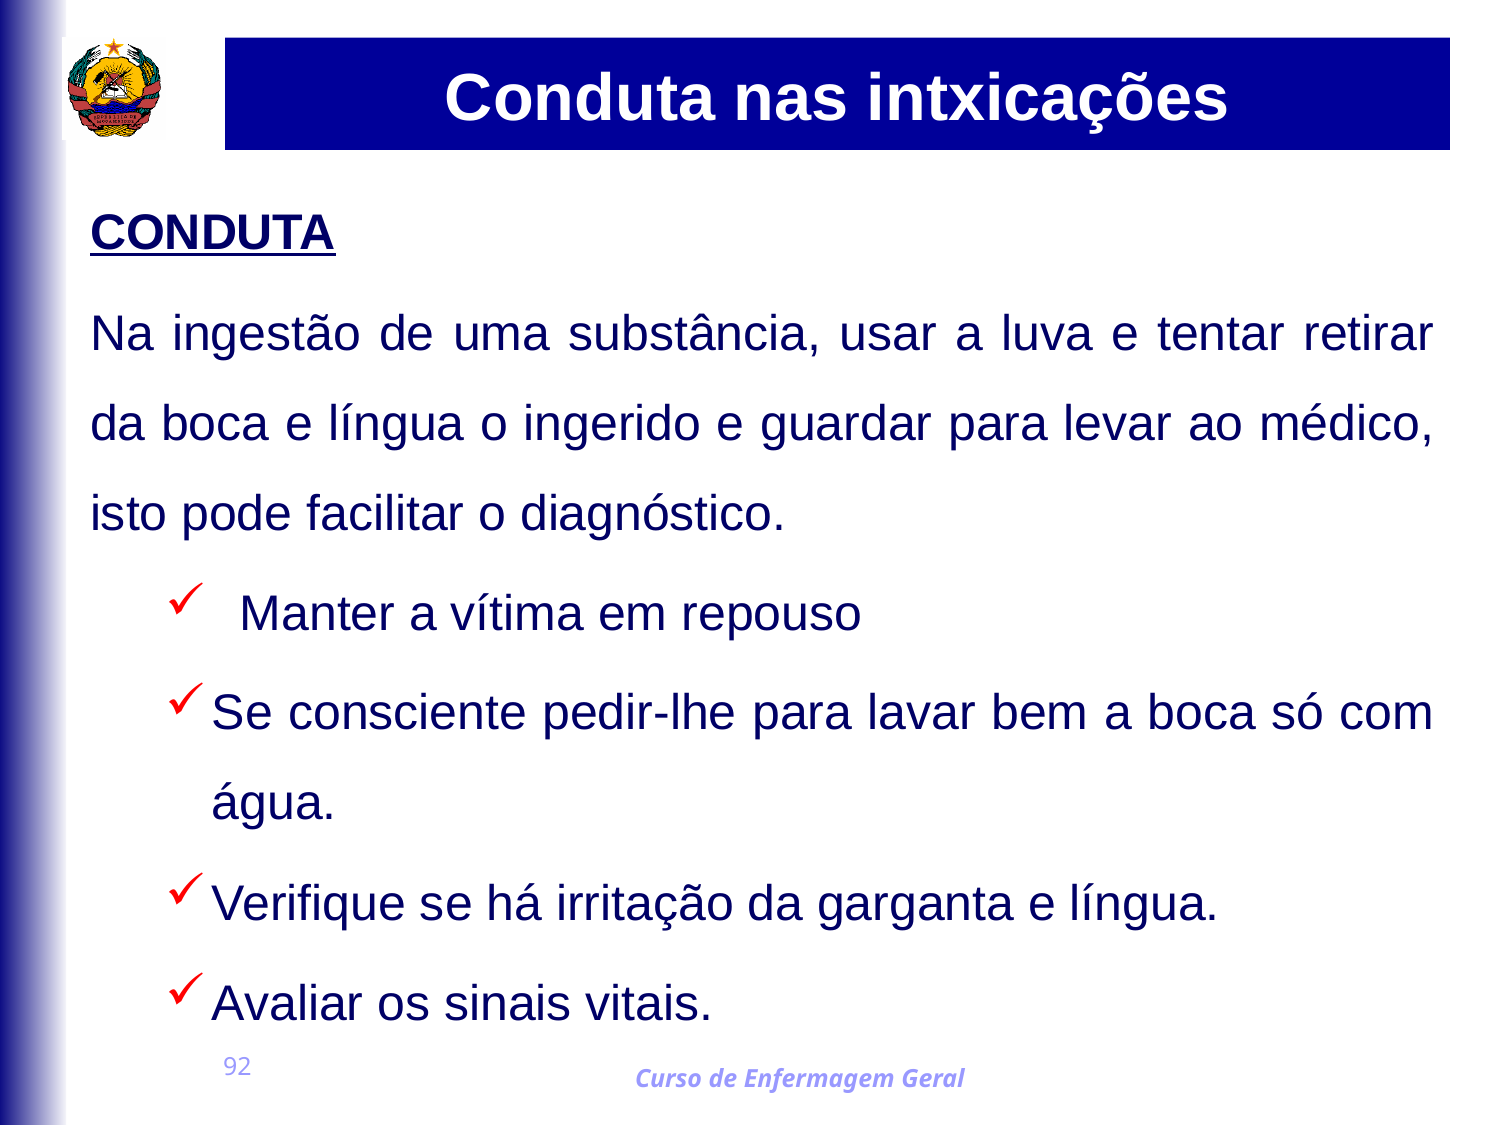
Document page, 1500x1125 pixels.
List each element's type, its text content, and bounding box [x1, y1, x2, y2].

list CONDUTA Na ingestão de uma substância, usar a luva e tentar retirar da boca e língua o ingerido e guardar para levar ao médico, isto pode facilitar o diagnóstico. Manter a vítima em repouso Se consciente pedir-lhe para lavar bem a boca só com água. Verifique se há irritação da garganta e língua. Avaliar os sinais vitais. [74, 162, 1451, 1053]
slide_number 92 [62, 1037, 413, 1098]
footer Curso de Enfermagem Geral [499, 1049, 1101, 1101]
title Conduta nas intxicações [224, 37, 1451, 151]
